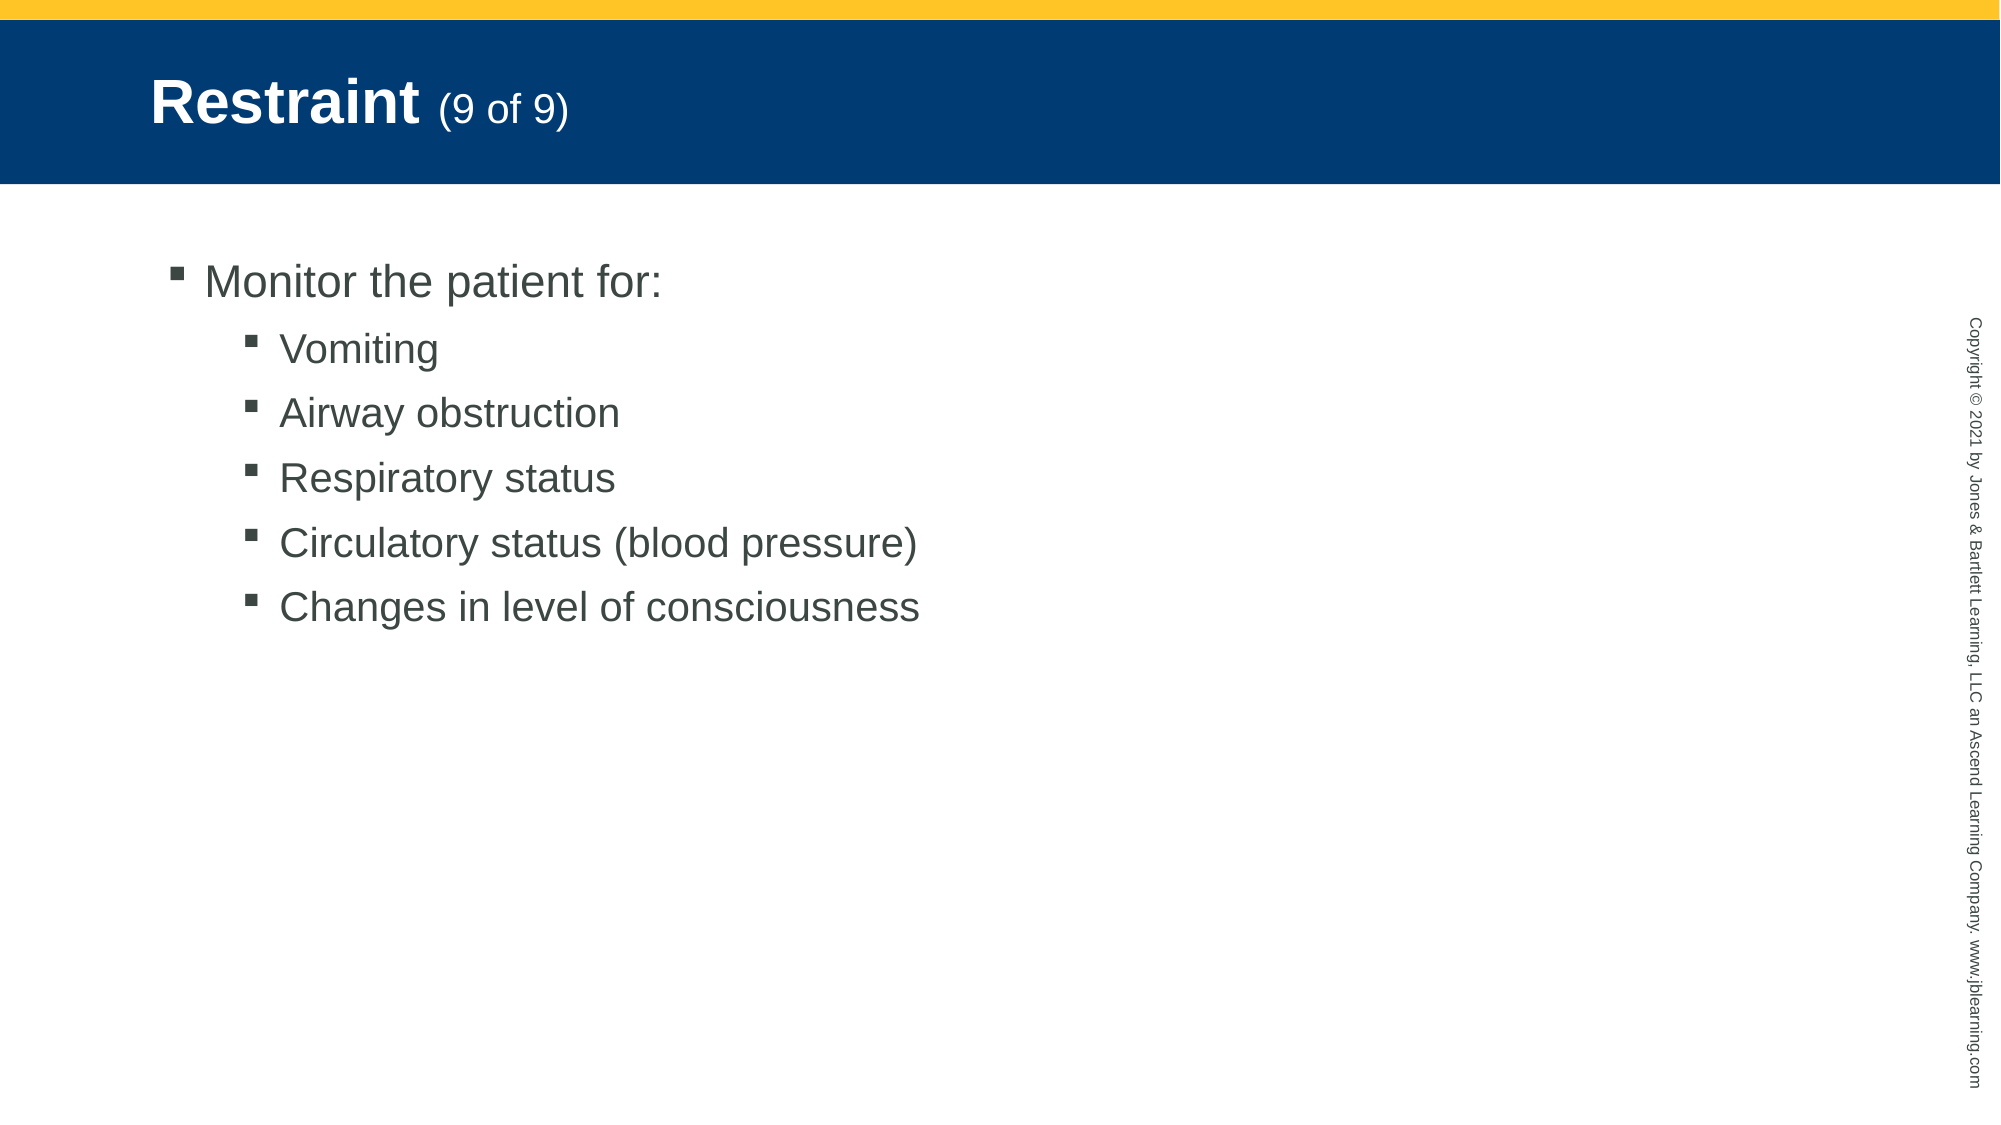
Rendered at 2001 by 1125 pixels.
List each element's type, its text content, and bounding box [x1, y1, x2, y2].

title Restraint (9 of 9) [0, 19, 2000, 185]
list Monitor the patient for: Vomiting Airway obstruction Respiratory status Circulatory status (blood pressure) Changes in level of consciousness [151, 244, 1840, 1016]
